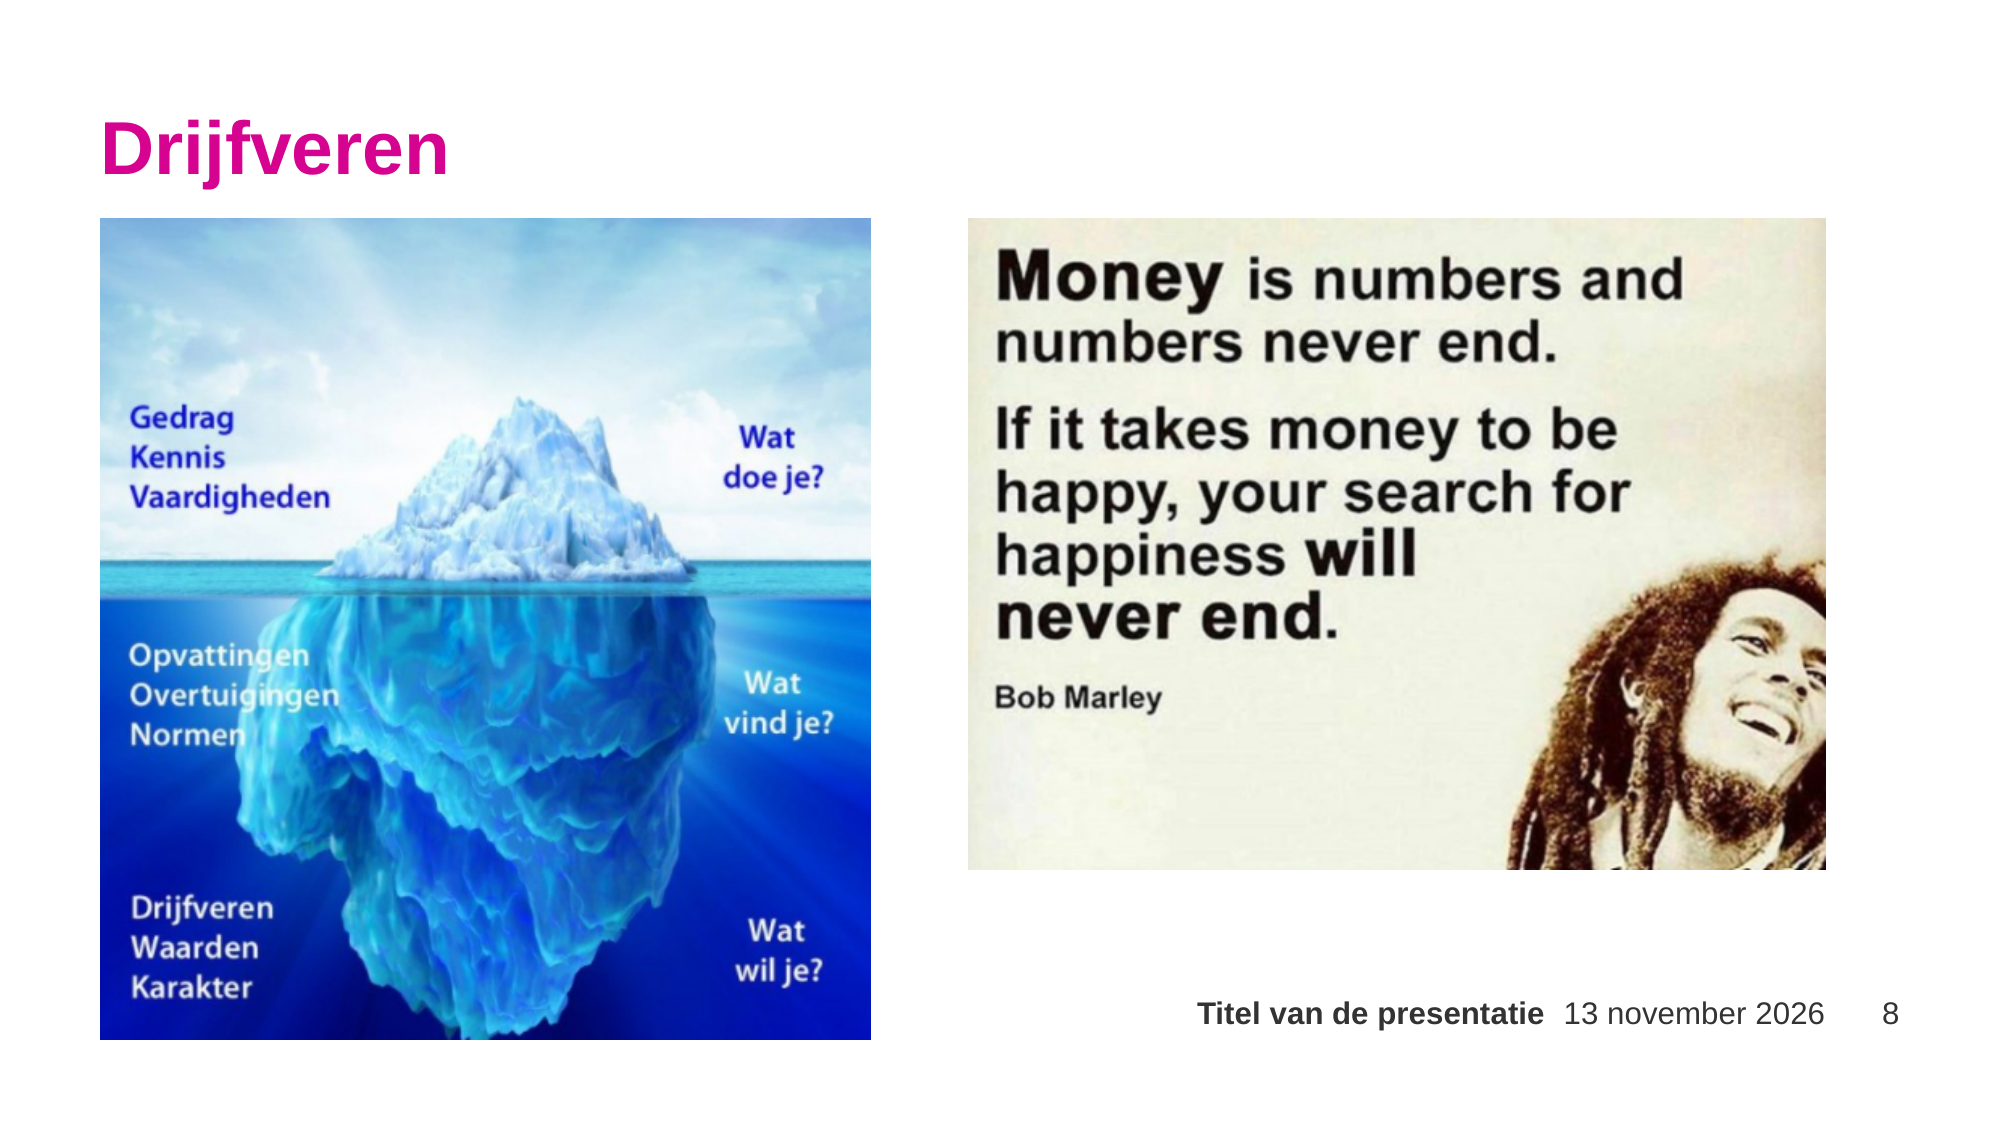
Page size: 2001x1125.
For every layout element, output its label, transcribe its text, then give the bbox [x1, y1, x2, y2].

picture [968, 218, 1826, 870]
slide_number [1546, 993, 1825, 1033]
footer Titel van de presentatie [871, 993, 1546, 1033]
picture [100, 218, 871, 1040]
slide_number 8 [1825, 993, 1900, 1033]
title Drijfveren [100, 100, 1900, 190]
